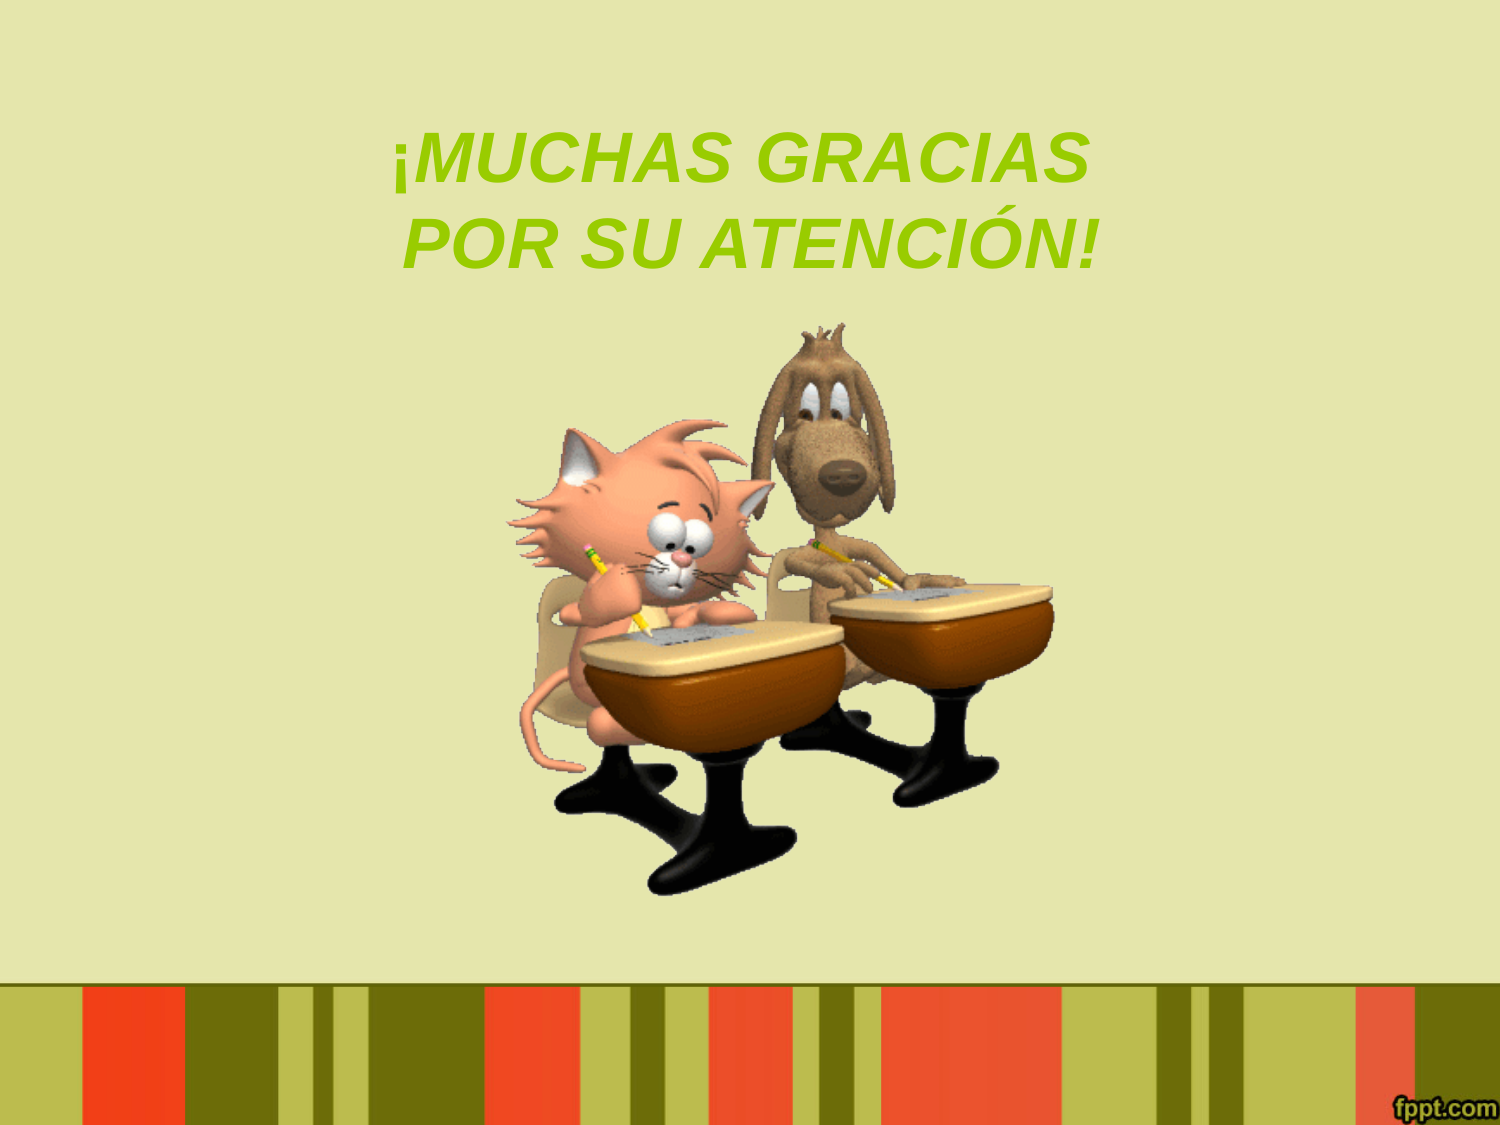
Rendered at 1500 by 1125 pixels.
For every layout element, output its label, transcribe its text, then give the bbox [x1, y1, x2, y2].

title ¡MUCHAS GRACIAS POR SU ATENCIÓN! [76, 103, 1427, 291]
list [478, 314, 1083, 919]
picture [0, 0, 1500, 1125]
